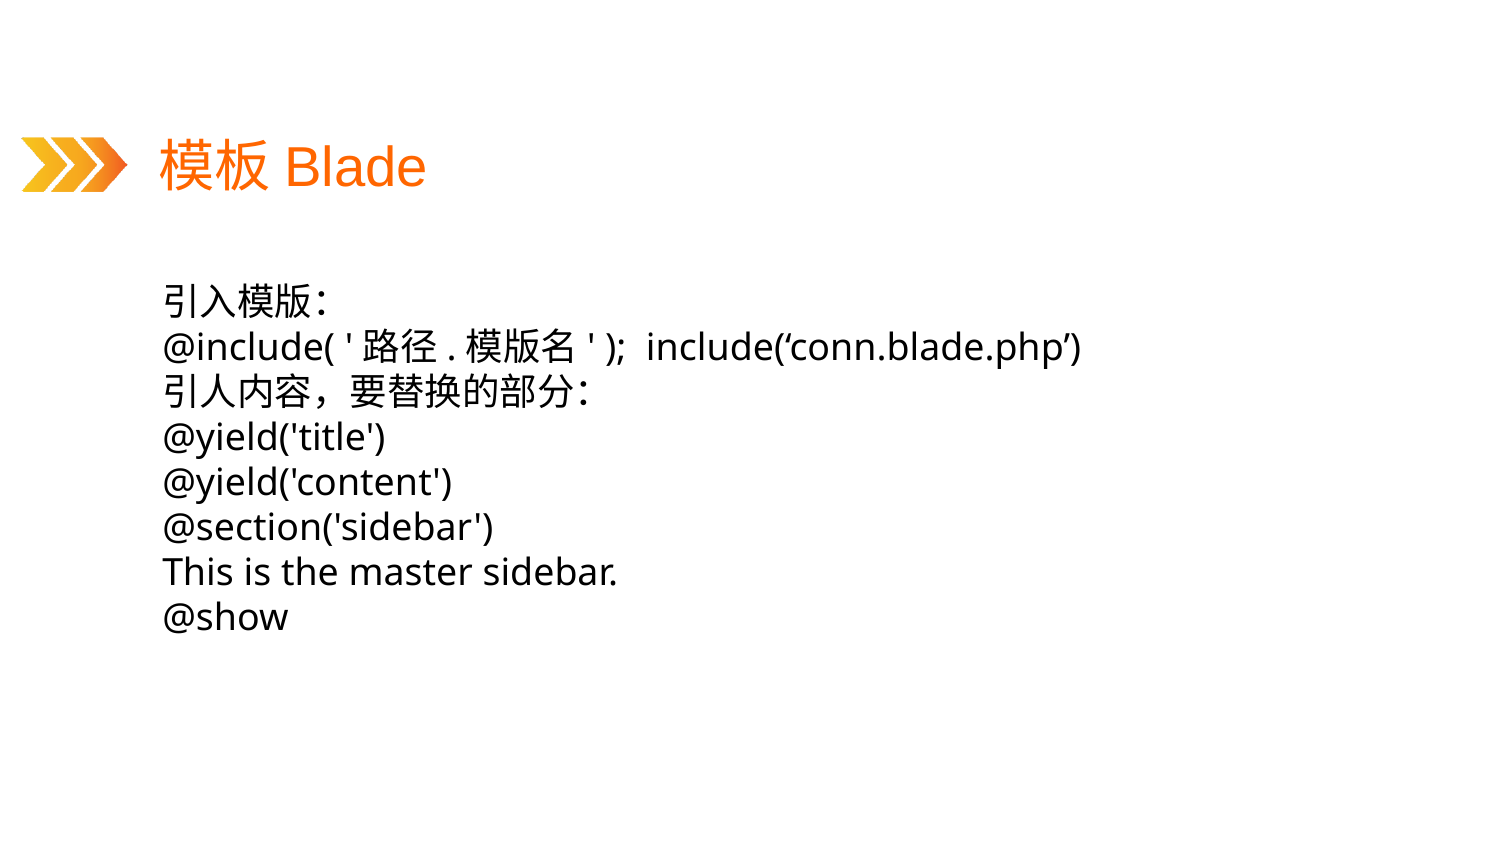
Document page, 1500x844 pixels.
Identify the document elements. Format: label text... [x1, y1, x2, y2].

text_box 模板Blade [71, 106, 557, 223]
picture [0, 131, 140, 198]
text_box 引入模版： @include( '路径.模版名' ); include(‘conn.blade.php’) 引人内容，要替换的部分： @yield('title') @yield('content') @section('sidebar') This is the master sidebar. @show [147, 270, 1371, 645]
